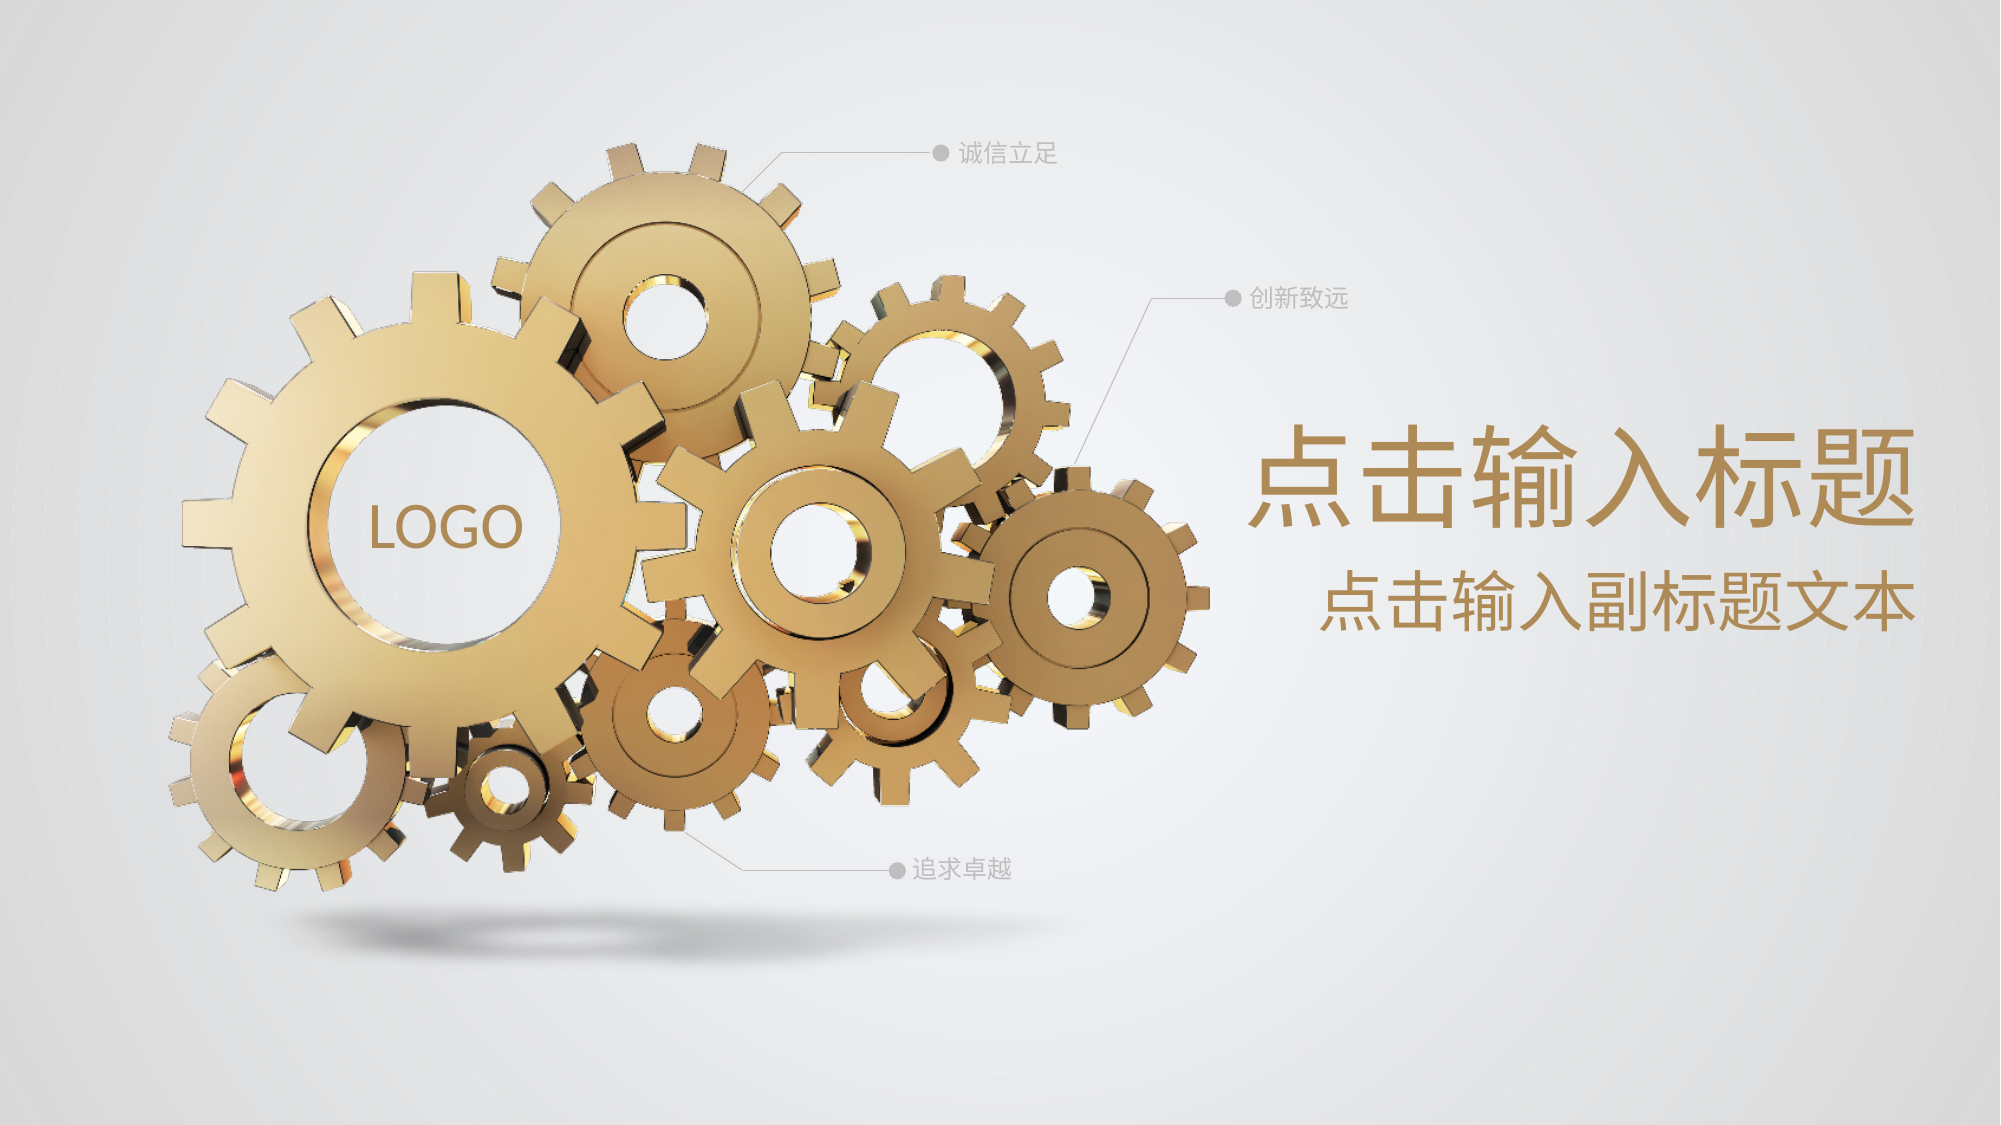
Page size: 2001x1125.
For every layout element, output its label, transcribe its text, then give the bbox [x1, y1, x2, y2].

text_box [741, 129, 1075, 193]
picture [20, 81, 1301, 1024]
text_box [1074, 275, 1366, 465]
text_box 点击输入标题 [1301, 399, 1934, 550]
text_box 点击输入副标题文本 [1302, 552, 1934, 648]
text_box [685, 832, 1029, 892]
